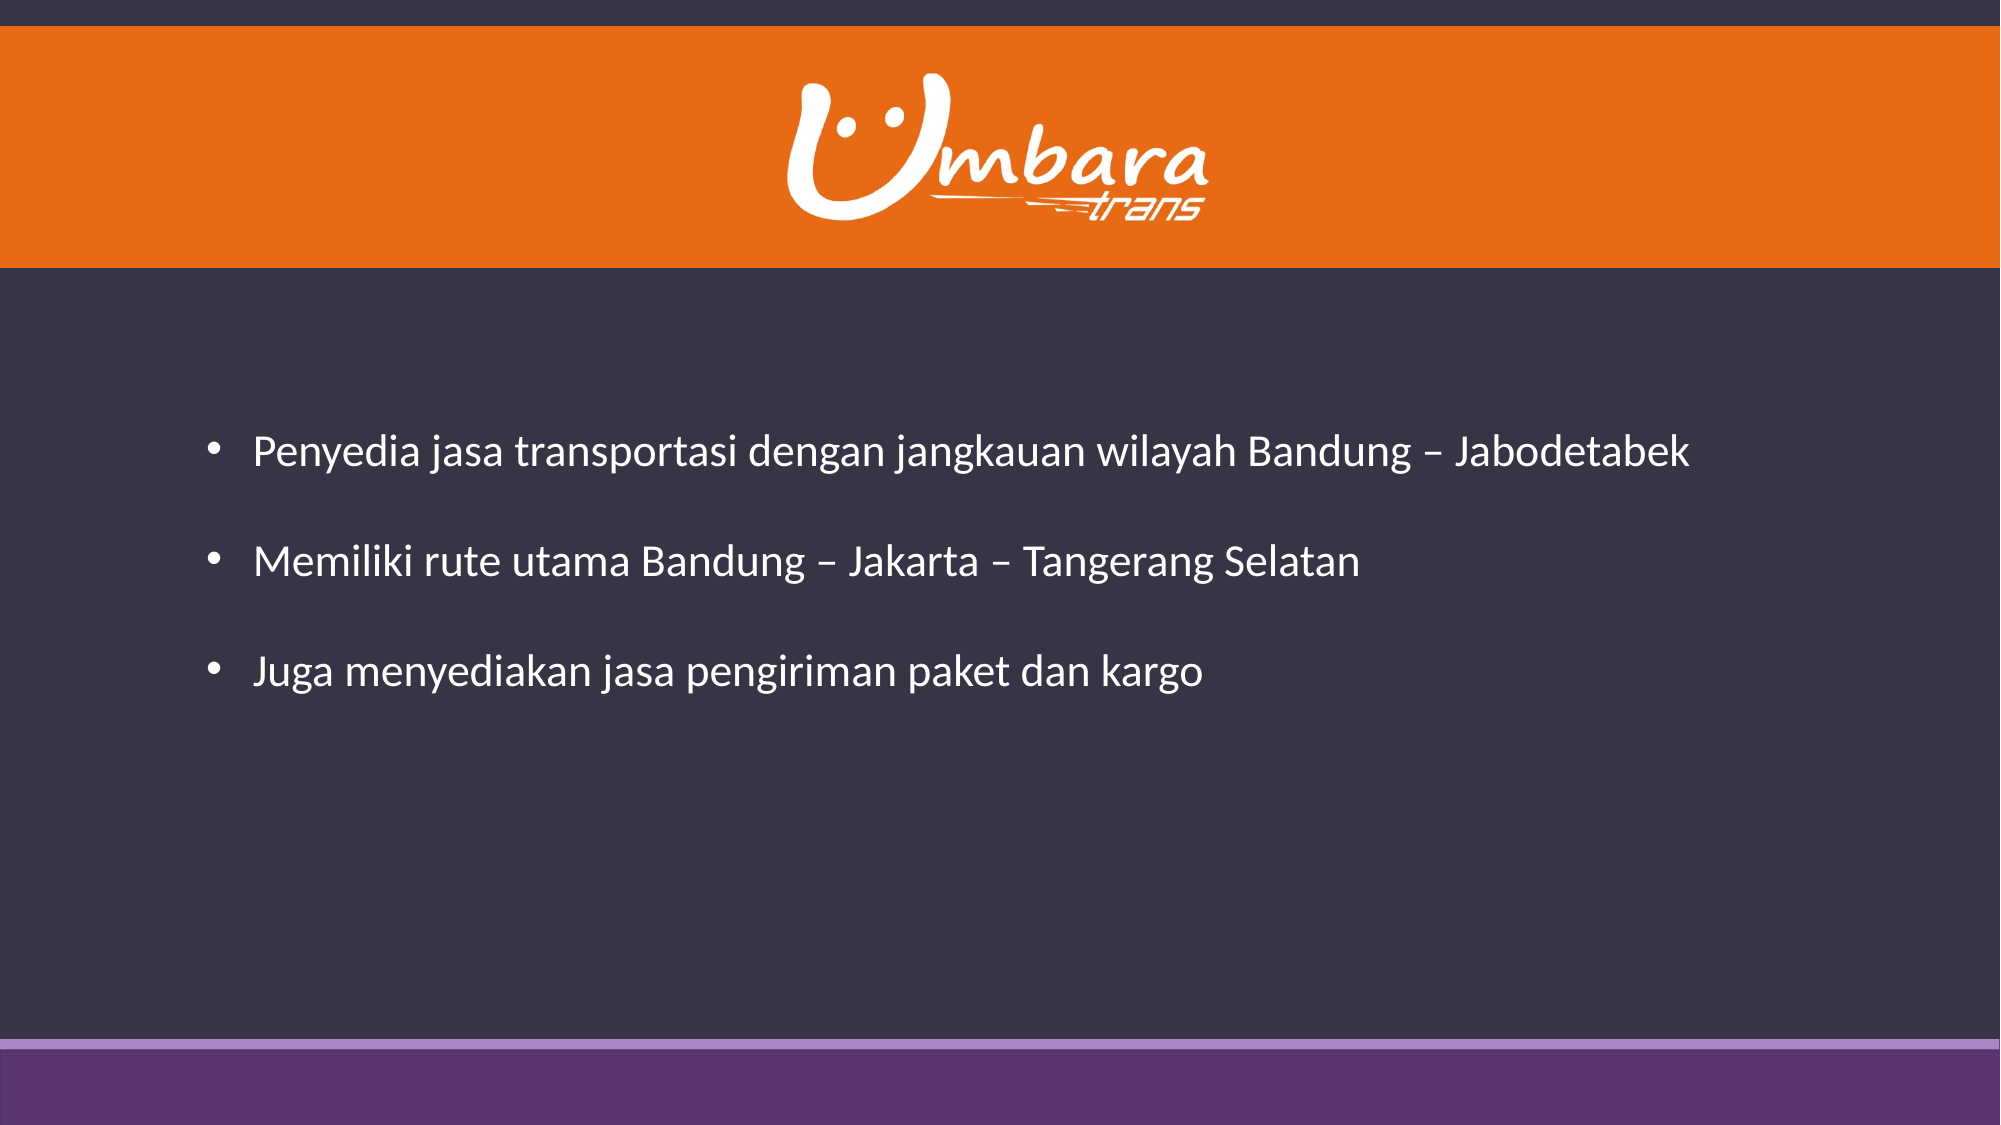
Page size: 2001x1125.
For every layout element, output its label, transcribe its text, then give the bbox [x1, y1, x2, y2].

picture [0, 25, 2000, 269]
text_box Penyedia jasa transportasi dengan jangkauan wilayah Bandung – Jabodetabek Memiliki rute utama Bandung – Jakarta – Tangerang Selatan Juga menyediakan jasa pengiriman paket dan kargo [191, 413, 1776, 873]
